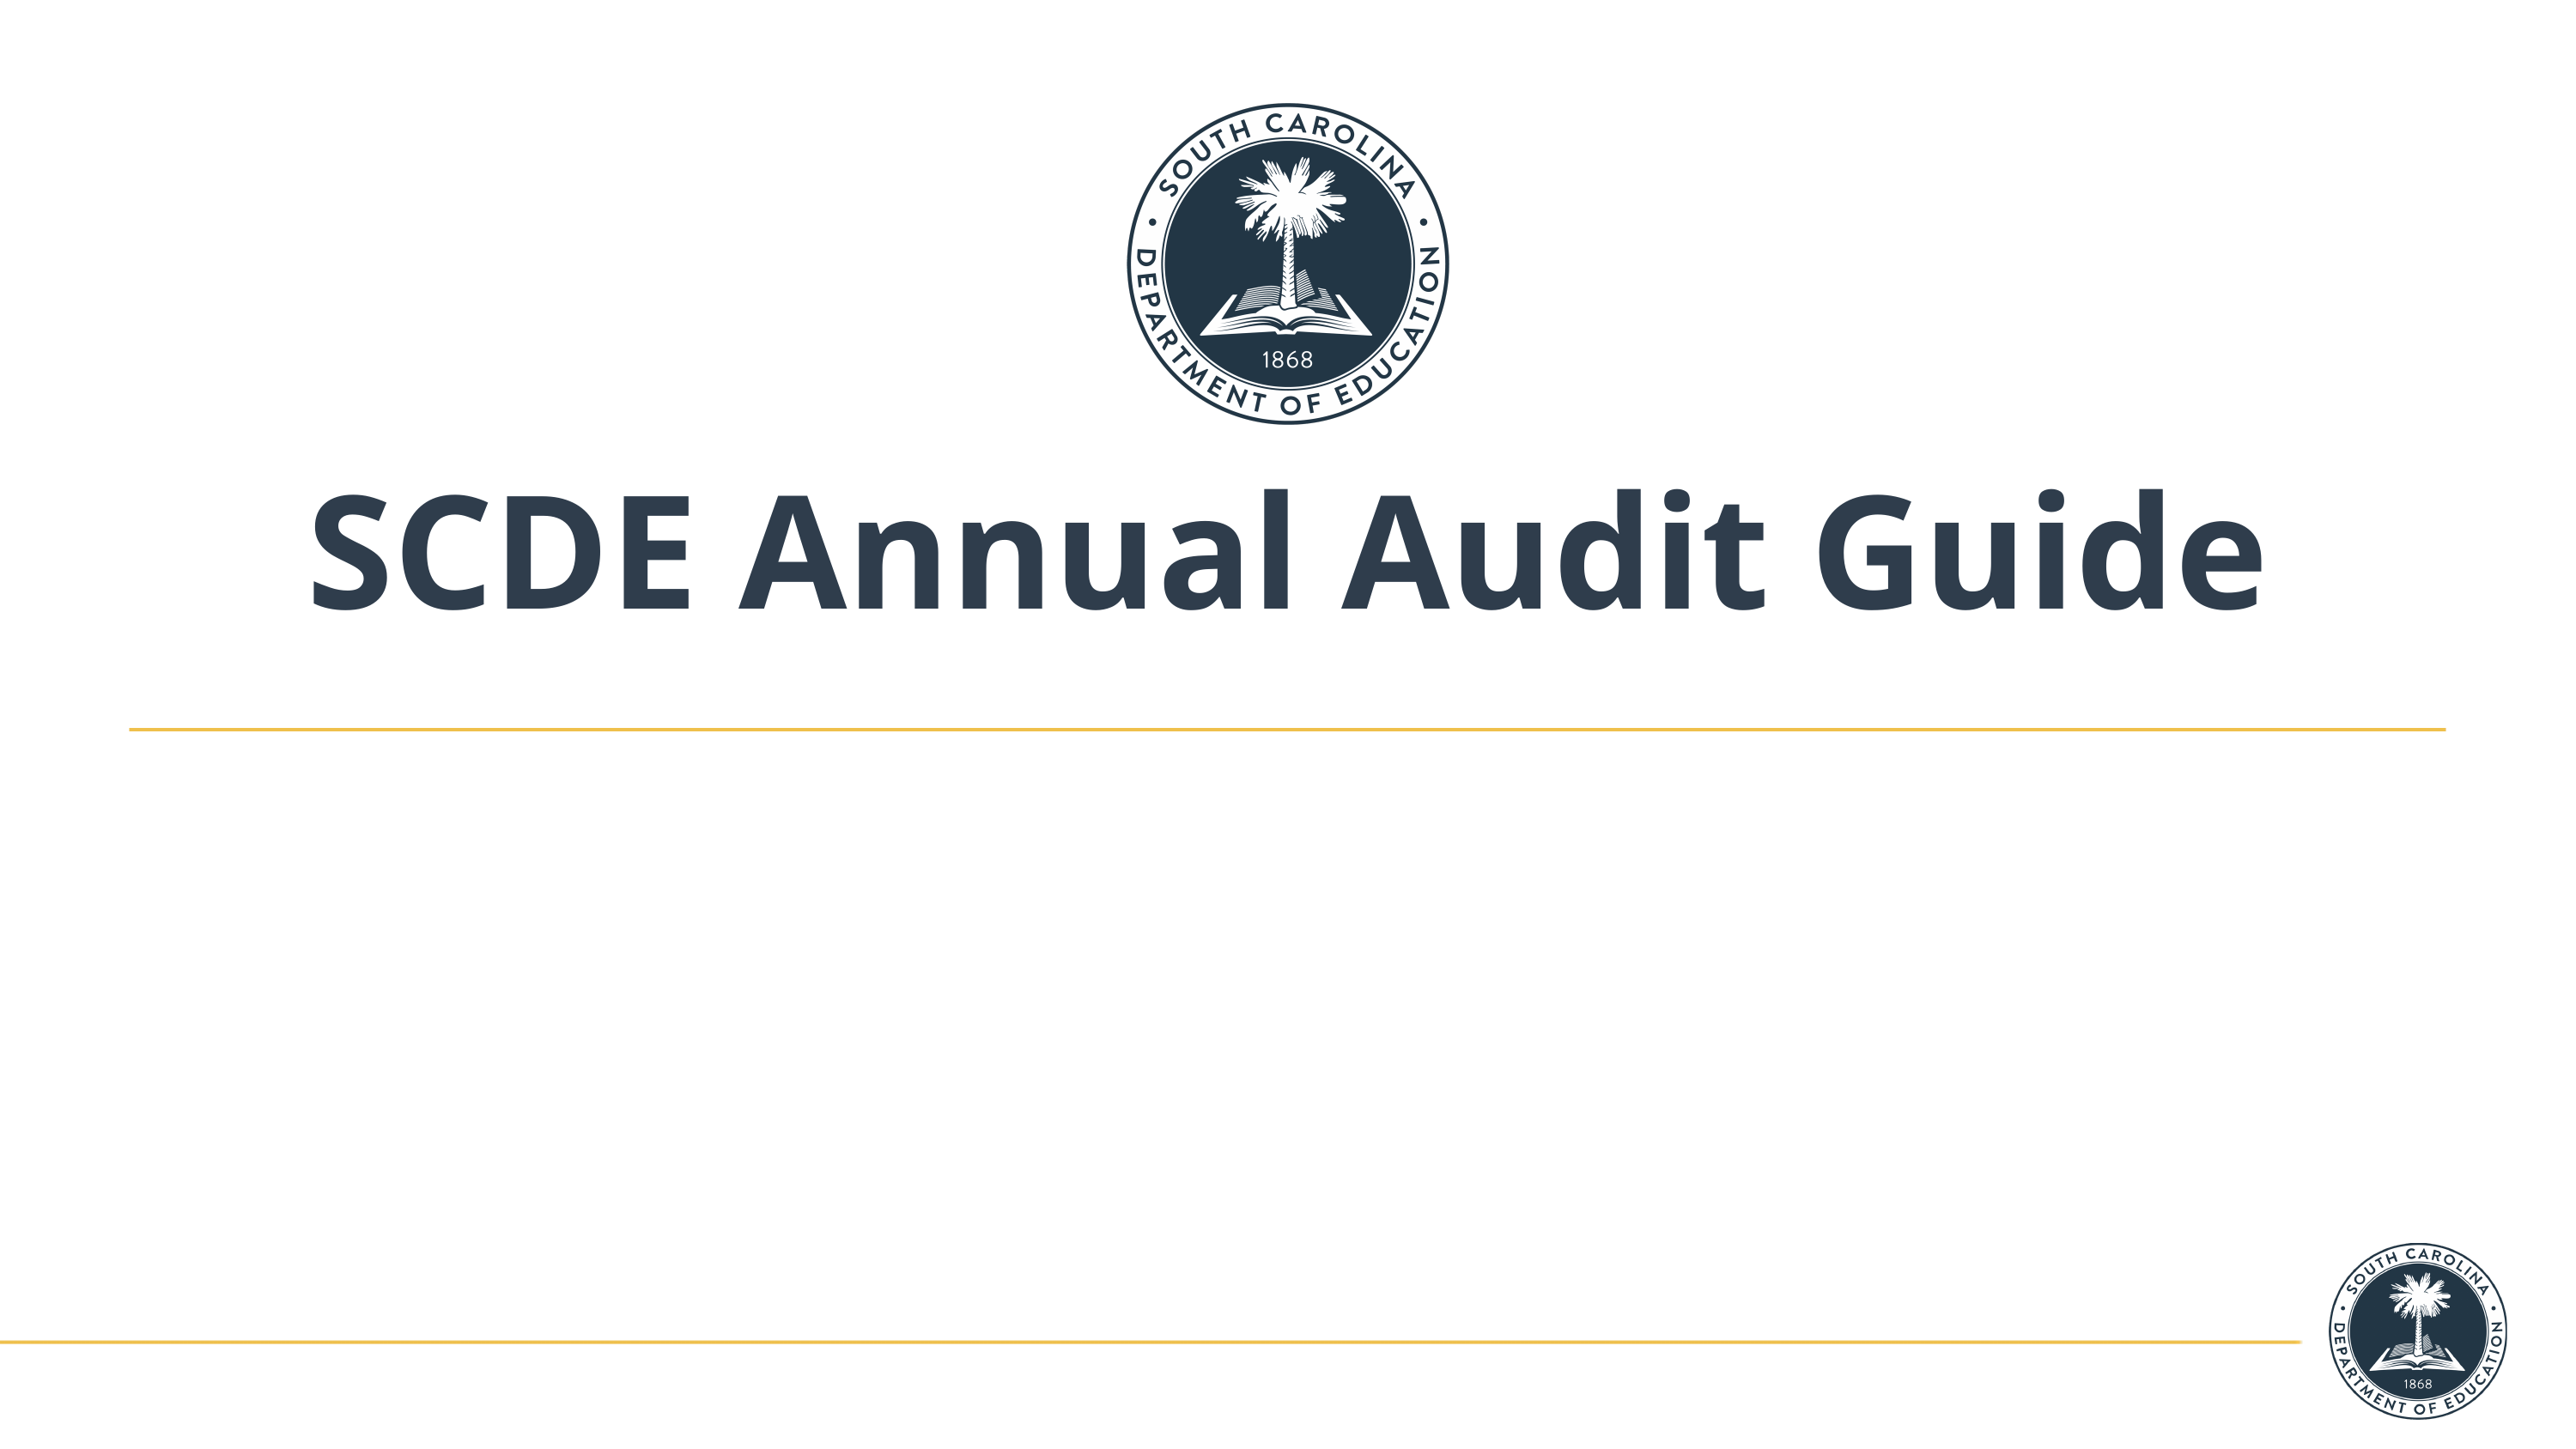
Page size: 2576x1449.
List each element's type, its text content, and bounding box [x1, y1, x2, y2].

picture [2329, 1243, 2507, 1420]
picture [129, 728, 2447, 731]
title SCDE Annual Audit Guide [129, 449, 2447, 643]
picture [1127, 103, 1449, 425]
